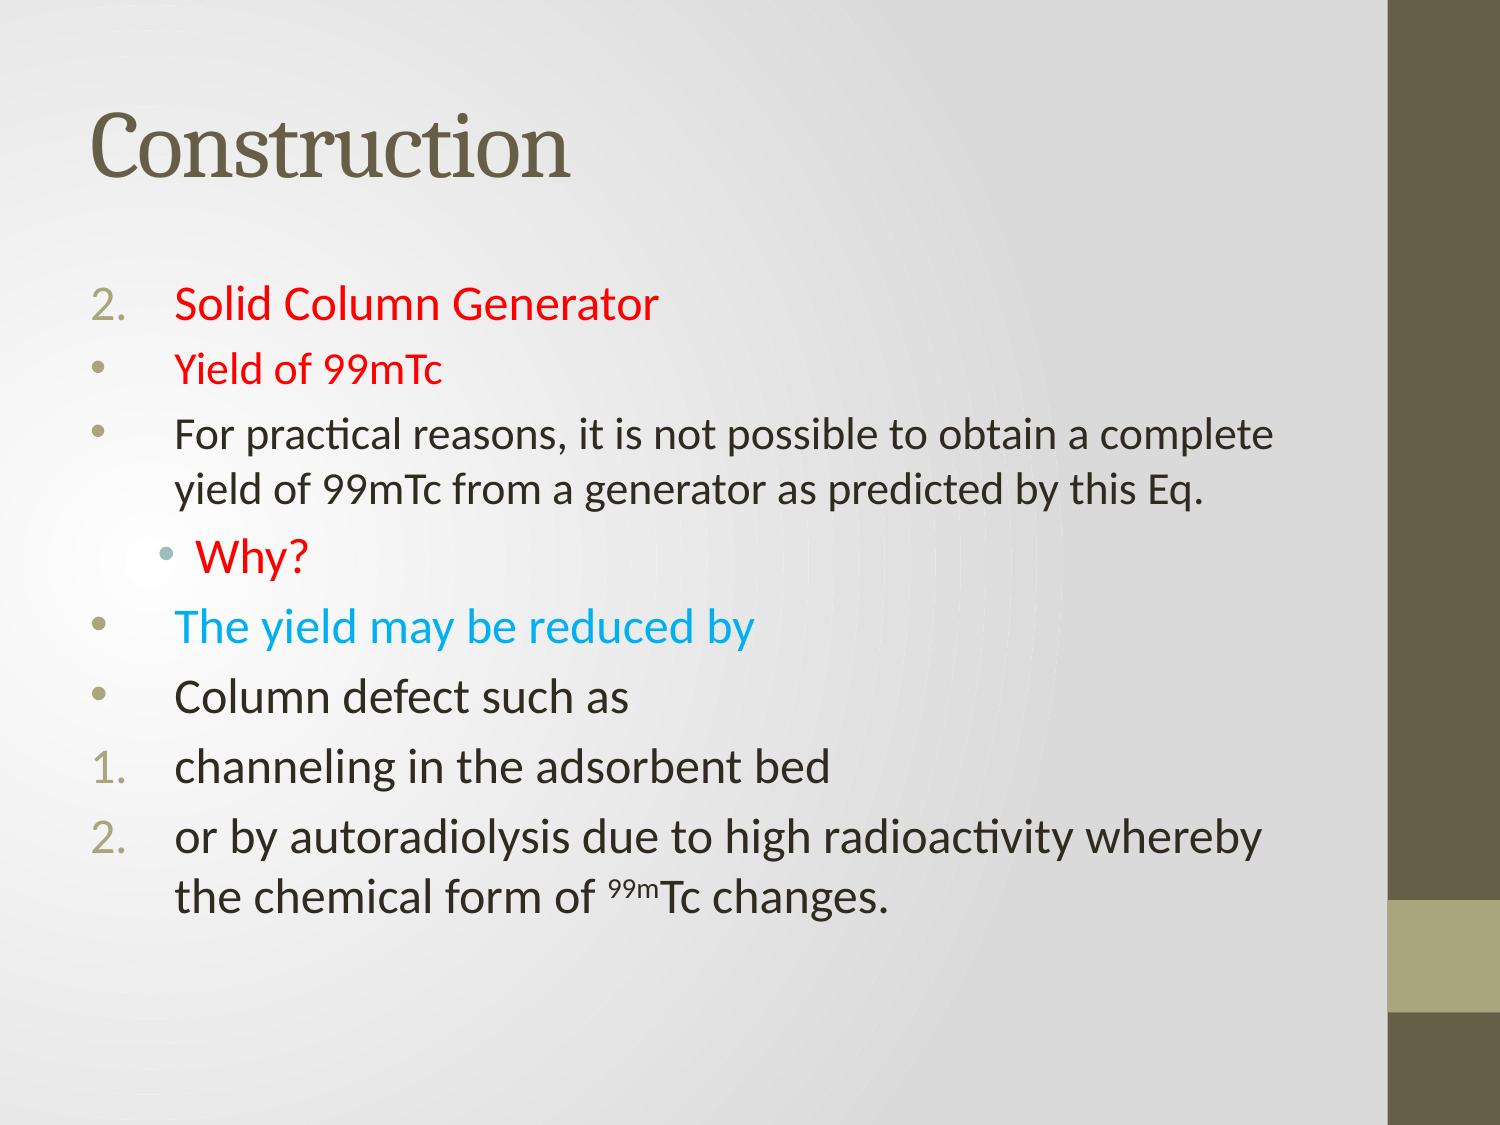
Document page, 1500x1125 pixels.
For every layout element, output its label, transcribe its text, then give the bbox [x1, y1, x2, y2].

list Solid Column Generator Yield of 99mTc For practical reasons, it is not possible to obtain a complete yield of 99mTc from a generator as predicted by this Eq. Why? The yield may be reduced by Column defect such as channeling in the adsorbent bed or by autoradiolysis due to high radioactivity whereby the chemical form of 99mTc changes. [74, 262, 1326, 1051]
title Construction [75, 45, 1325, 233]
